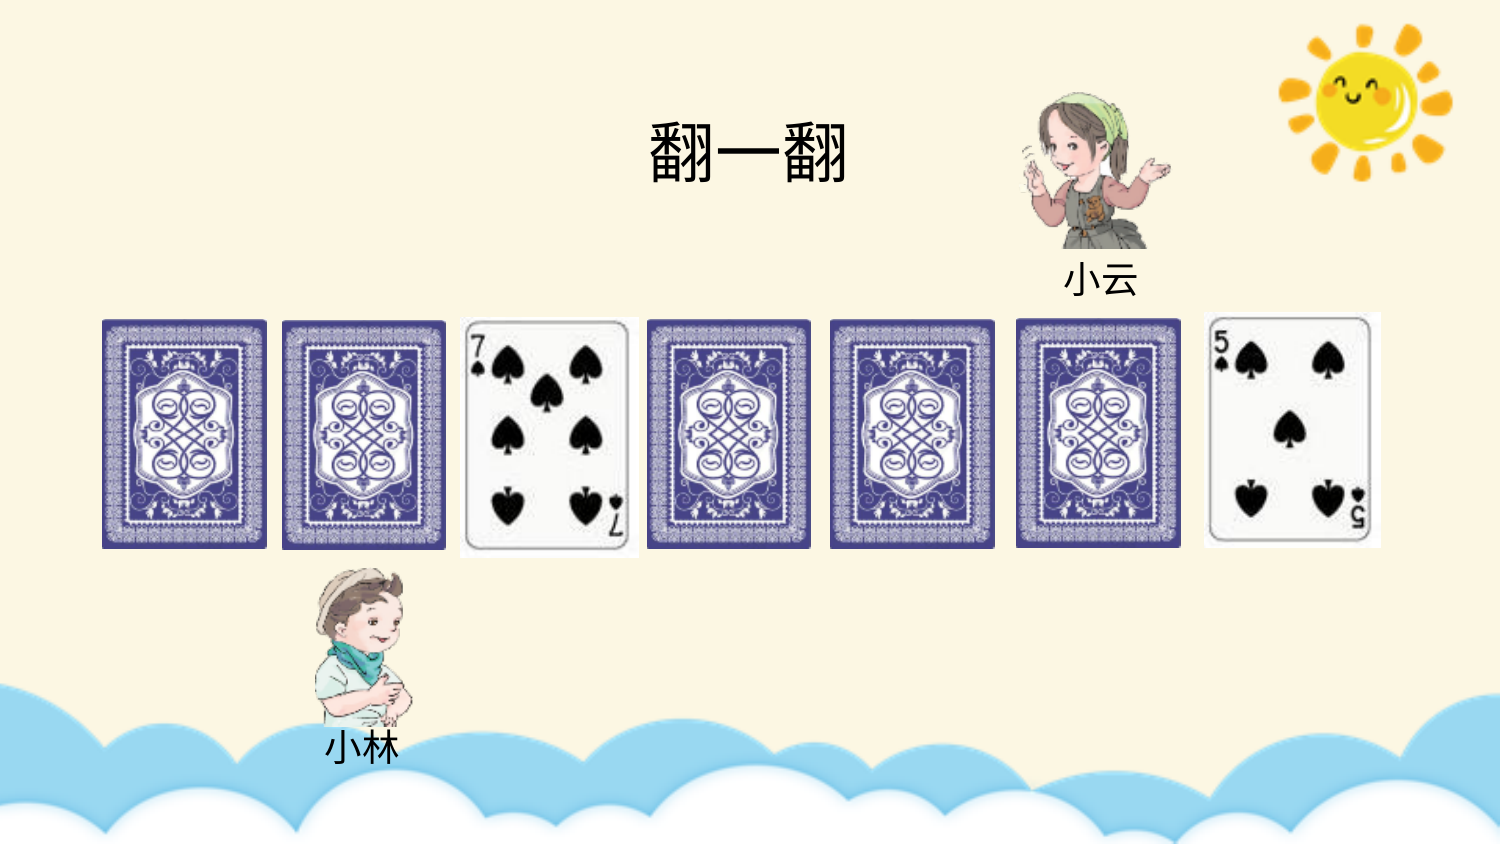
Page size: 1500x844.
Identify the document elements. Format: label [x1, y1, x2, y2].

picture [0, 0, 1500, 844]
text_box [310, 567, 425, 778]
text_box [1018, 91, 1177, 308]
